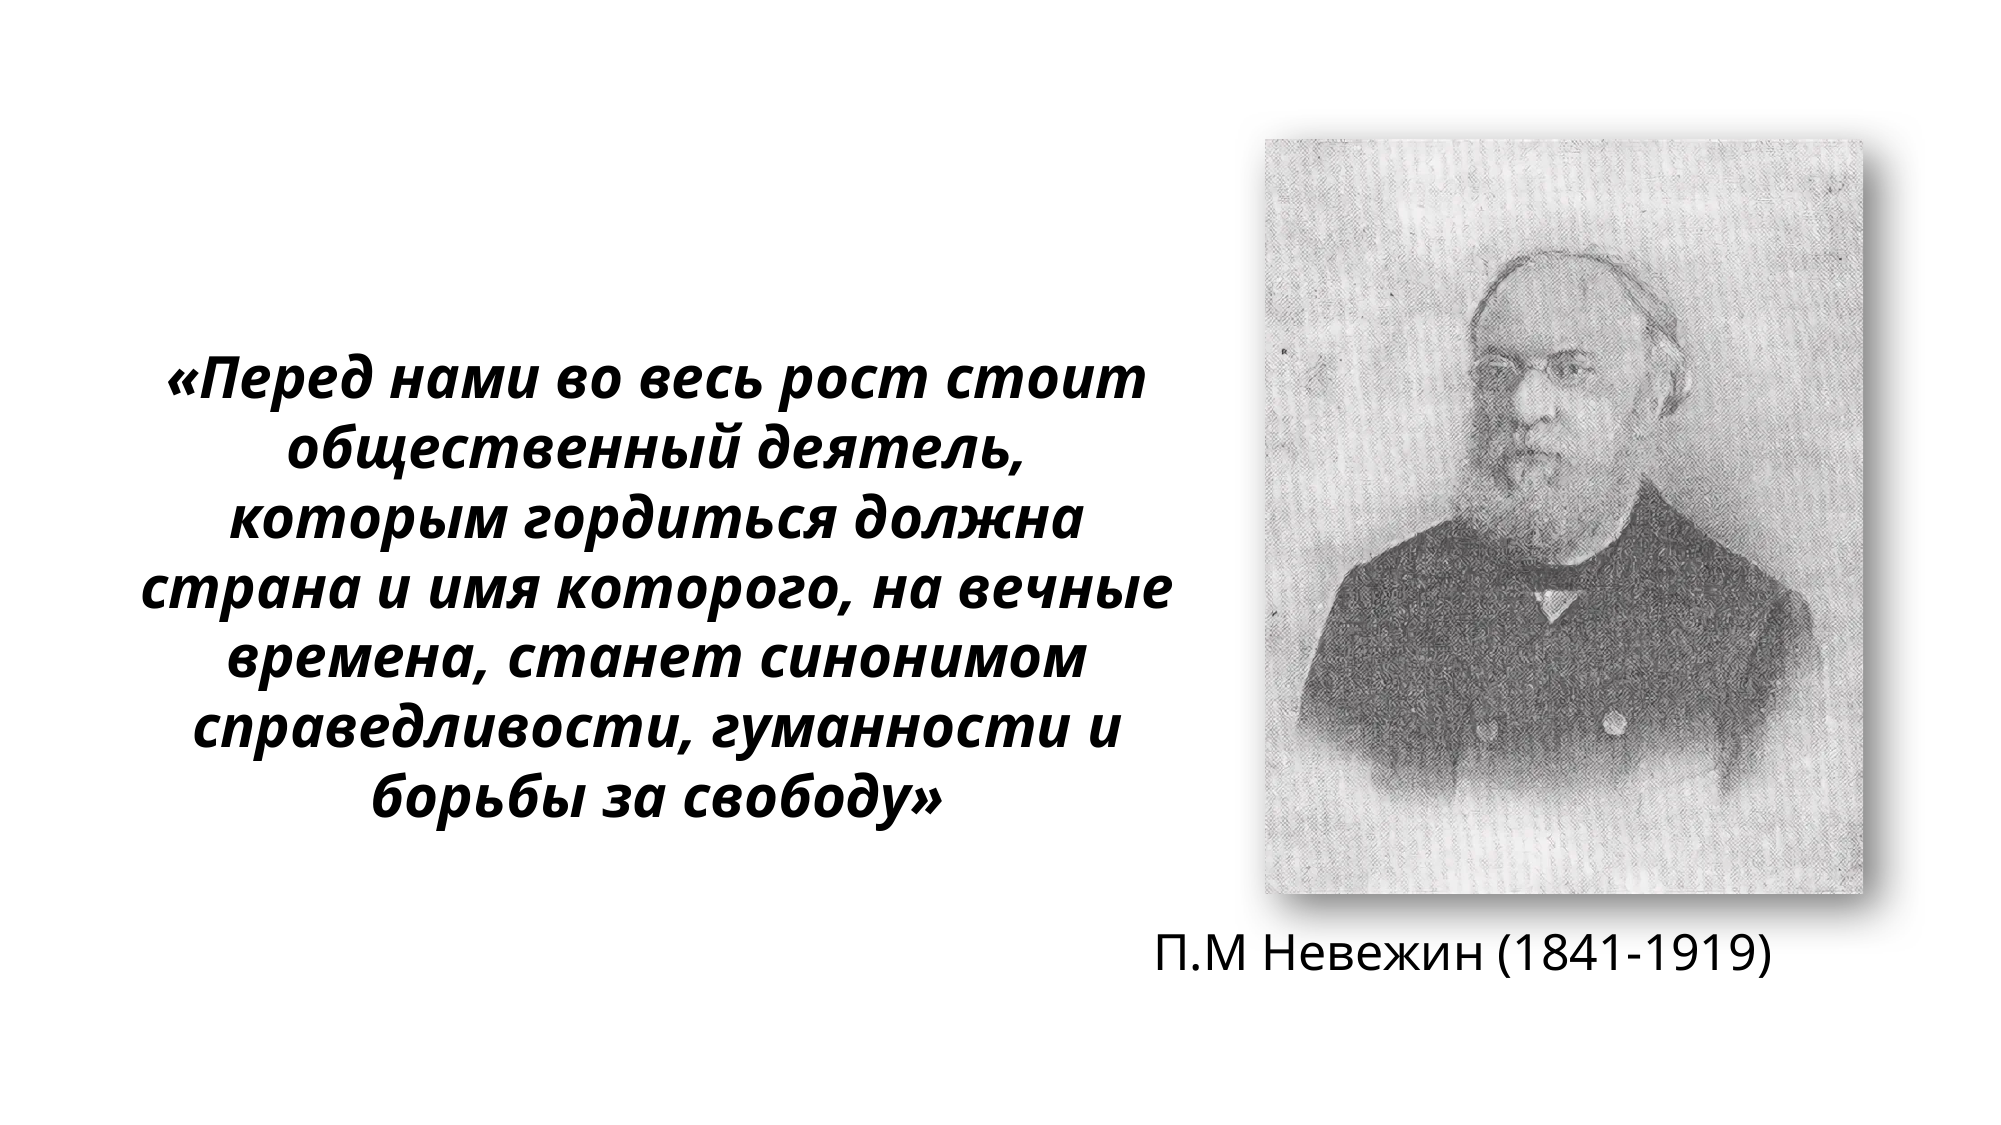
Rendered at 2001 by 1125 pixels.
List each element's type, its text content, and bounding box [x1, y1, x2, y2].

text_box «Перед нами во весь рост стоит общественный деятель, которым гордиться должна страна и имя которого, на вечные времена, станет синонимом справедливости, гуманности и борьбы за свободу» [124, 332, 1191, 837]
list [1265, 139, 1864, 894]
text_box П.М Невежин (1841-1919) [1138, 913, 1787, 988]
